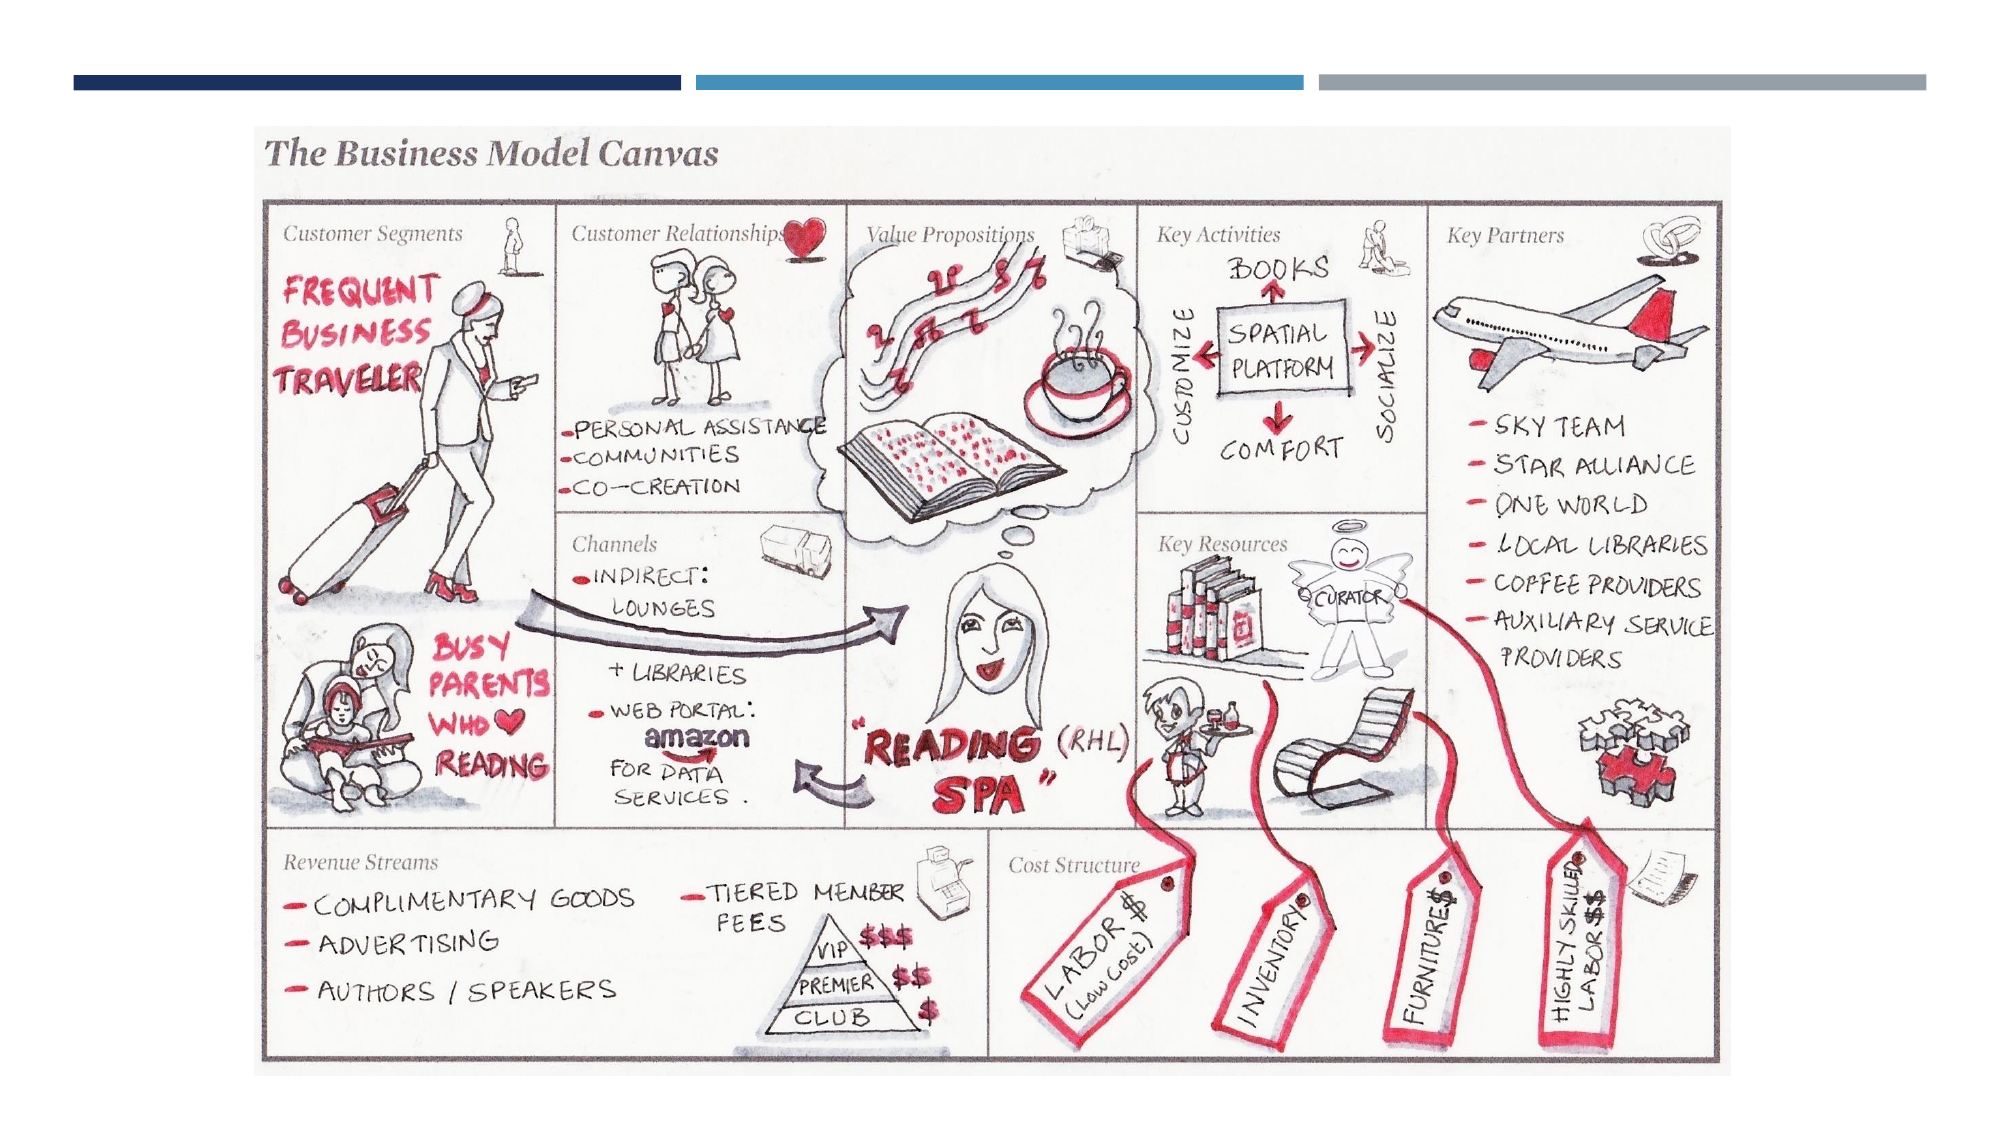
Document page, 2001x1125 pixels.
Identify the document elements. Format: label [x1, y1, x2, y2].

picture [254, 126, 1732, 1076]
